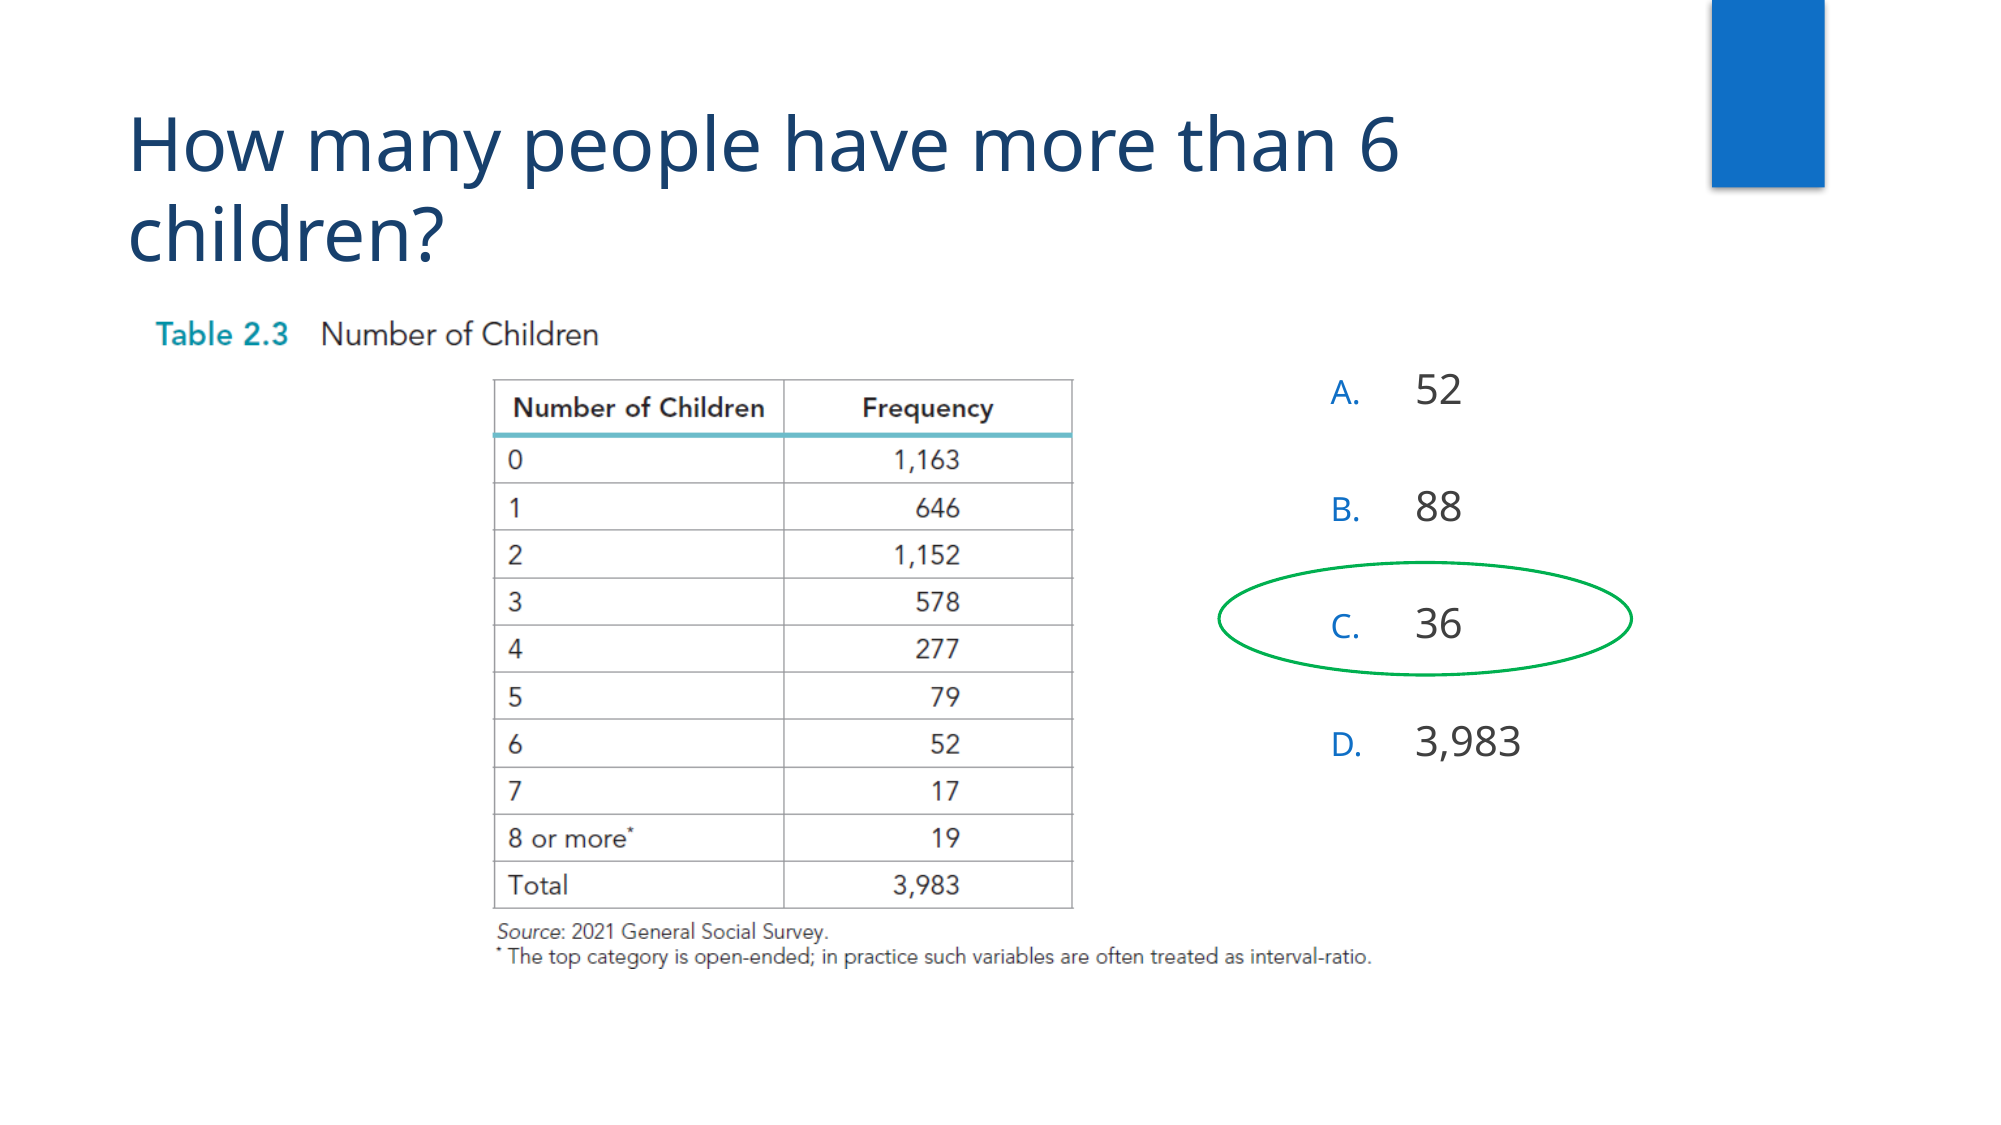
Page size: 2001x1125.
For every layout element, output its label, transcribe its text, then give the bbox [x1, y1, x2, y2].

title How many people have more than 6 children? [112, 128, 1550, 246]
picture [149, 318, 1383, 970]
list 52 88 36 3,983 [1387, 628, 1632, 800]
list 52 88 36 3,983 [1387, 324, 1632, 610]
text_box [1387, 560, 1634, 677]
